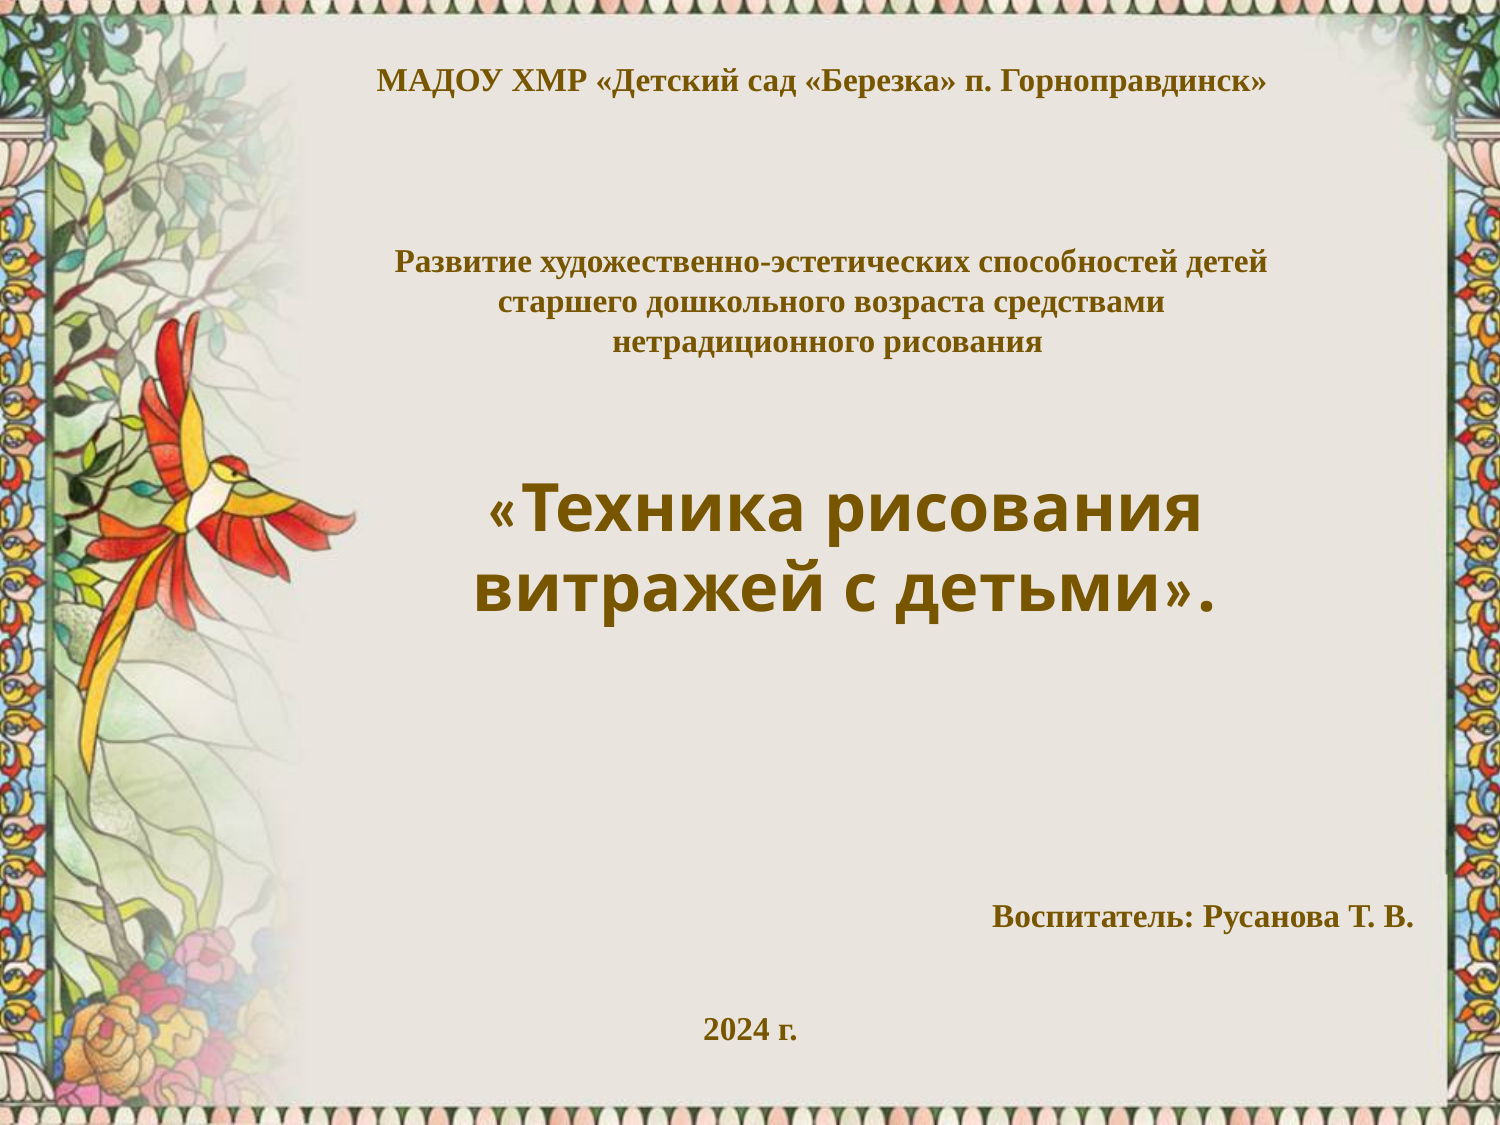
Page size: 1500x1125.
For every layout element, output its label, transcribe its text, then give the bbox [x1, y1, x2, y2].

text_box МАДОУ ХМР «Детский сад «Березка» п. Горноправдинск» [299, 29, 1354, 128]
text_box Развитие художественно-эстетических способностей детей старшего дошкольного возраста средствами нетрадиционного рисования [361, 209, 1303, 389]
text_box Воспитатель: Русанова Т. В. [513, 642, 1432, 986]
text_box «Техника рисования витражей с детьми». [423, 456, 1266, 632]
text_box 2024 г. [601, 997, 900, 1056]
picture [0, 0, 1500, 1125]
